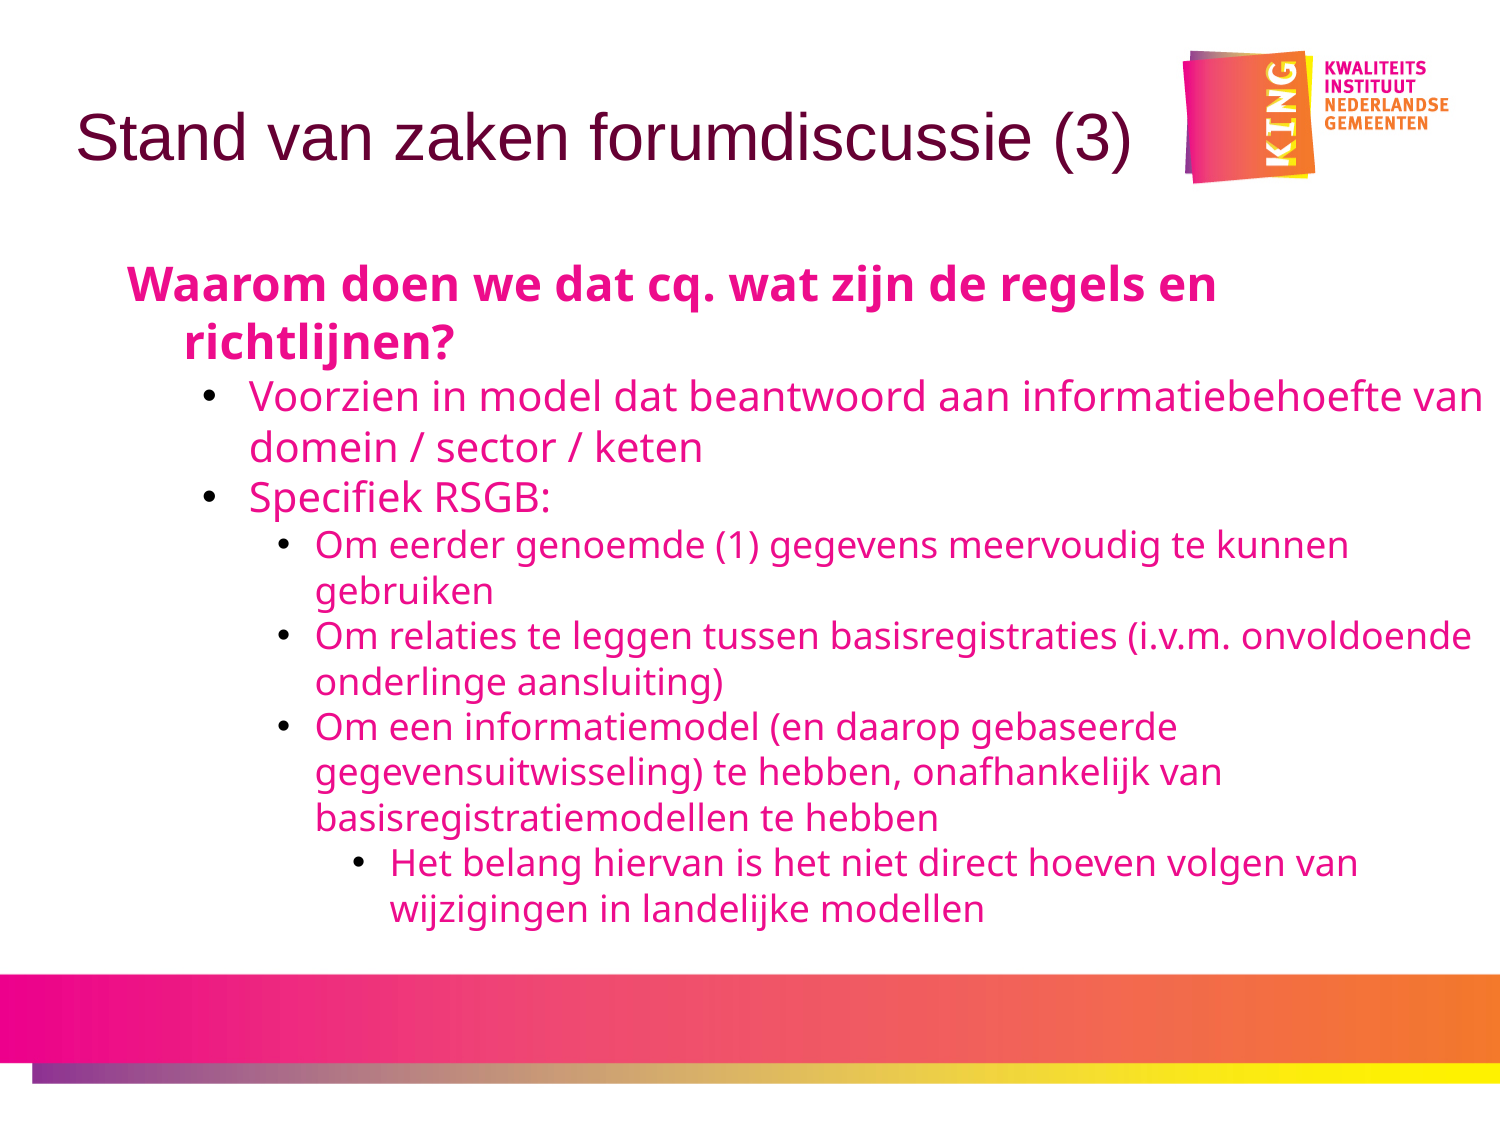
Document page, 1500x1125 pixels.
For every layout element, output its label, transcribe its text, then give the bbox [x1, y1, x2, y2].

picture [0, 0, 1500, 1125]
list Waarom doen we dat cq. wat zijn de regels en richtlijnen? Voorzien in model dat beantwoord aan informatiebehoefte van domein / sector / keten Specifiek RSGB: Om eerder genoemde (1) gegevens meervoudig te kunnen gebruiken Om relaties te leggen tussen basisregistraties (i.v.m. onvoldoende onderlinge aansluiting) Om een informatiemodel (en daarop gebaseerde gegevensuitwisseling) te hebben, onafhankelijk van basisregistratiemodellen te hebben Het belang hiervan is het niet direct hoeven volgen van wijzigingen in landelijke modellen [111, 245, 1500, 989]
title Stand van zaken forumdiscussie (3) [74, 44, 1425, 233]
